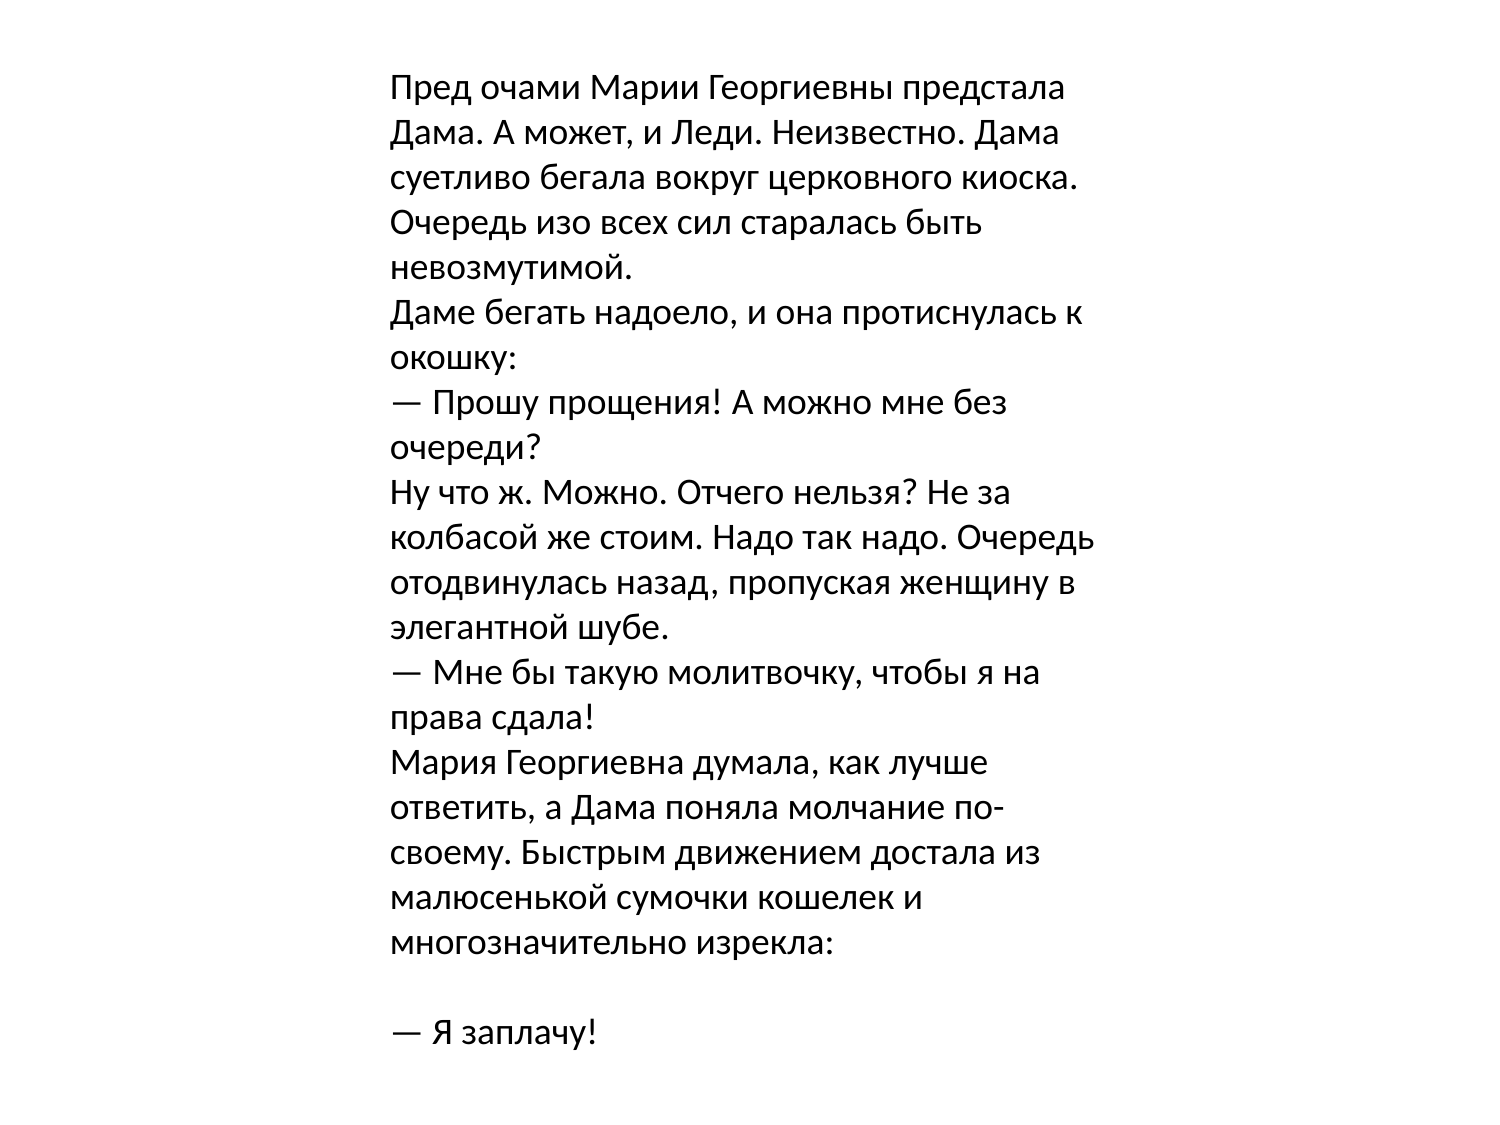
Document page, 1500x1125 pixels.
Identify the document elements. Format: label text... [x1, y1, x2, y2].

text_box Пред очами Марии Георгиевны предстала Дама. А может, и Леди. Неизвестно. Дама суетливо бегала вокруг церковного киоска. Очередь изо всех сил старалась быть невозмутимой. Даме бегать надоело, и она протиснулась к окошку: — Прошу прощения! А можно мне без очереди? Ну что ж. Можно. Отчего нельзя? Не за колбасой же стоим. Надо так надо. Очередь отодвинулась назад, пропуская женщину в элегантной шубе. — Мне бы такую молитвочку, чтобы я на права сдала! Мария Георгиевна думала, как лучше ответить, а Дама поняла молчание по-своему. Быстрым движением достала из малюсенькой сумочки кошелек и многозначительно изрекла: — Я заплачу! [374, 55, 1125, 1060]
